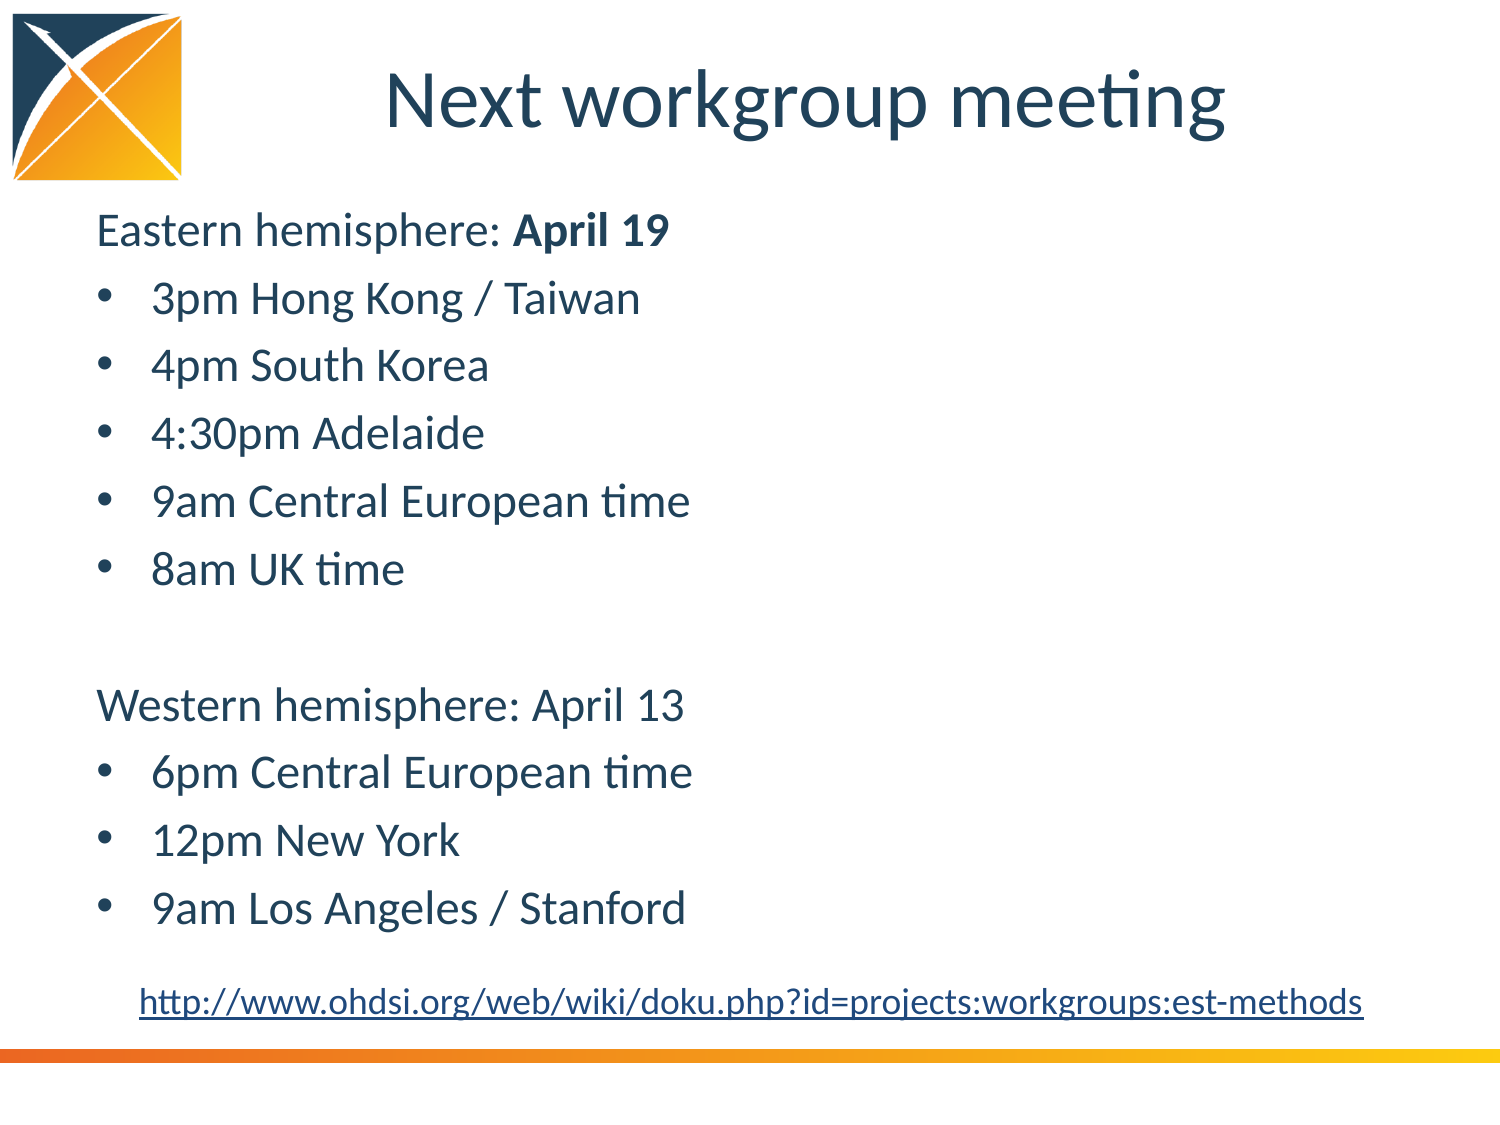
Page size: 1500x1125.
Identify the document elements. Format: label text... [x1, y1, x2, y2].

title Next workgroup meeting [187, 24, 1425, 163]
picture [0, 0, 206, 200]
list Eastern hemisphere: April 19 3pm Hong Kong / Taiwan 4pm South Korea 4:30pm Adelaide 9am Central European time 8am UK time Western hemisphere: April 13 6pm Central European time 12pm New York 9am Los Angeles / Stanford [81, 190, 1432, 947]
text_box http://www.ohdsi.org/web/wiki/doku.php?id=projects:workgroups:est-methods [123, 969, 1387, 1030]
